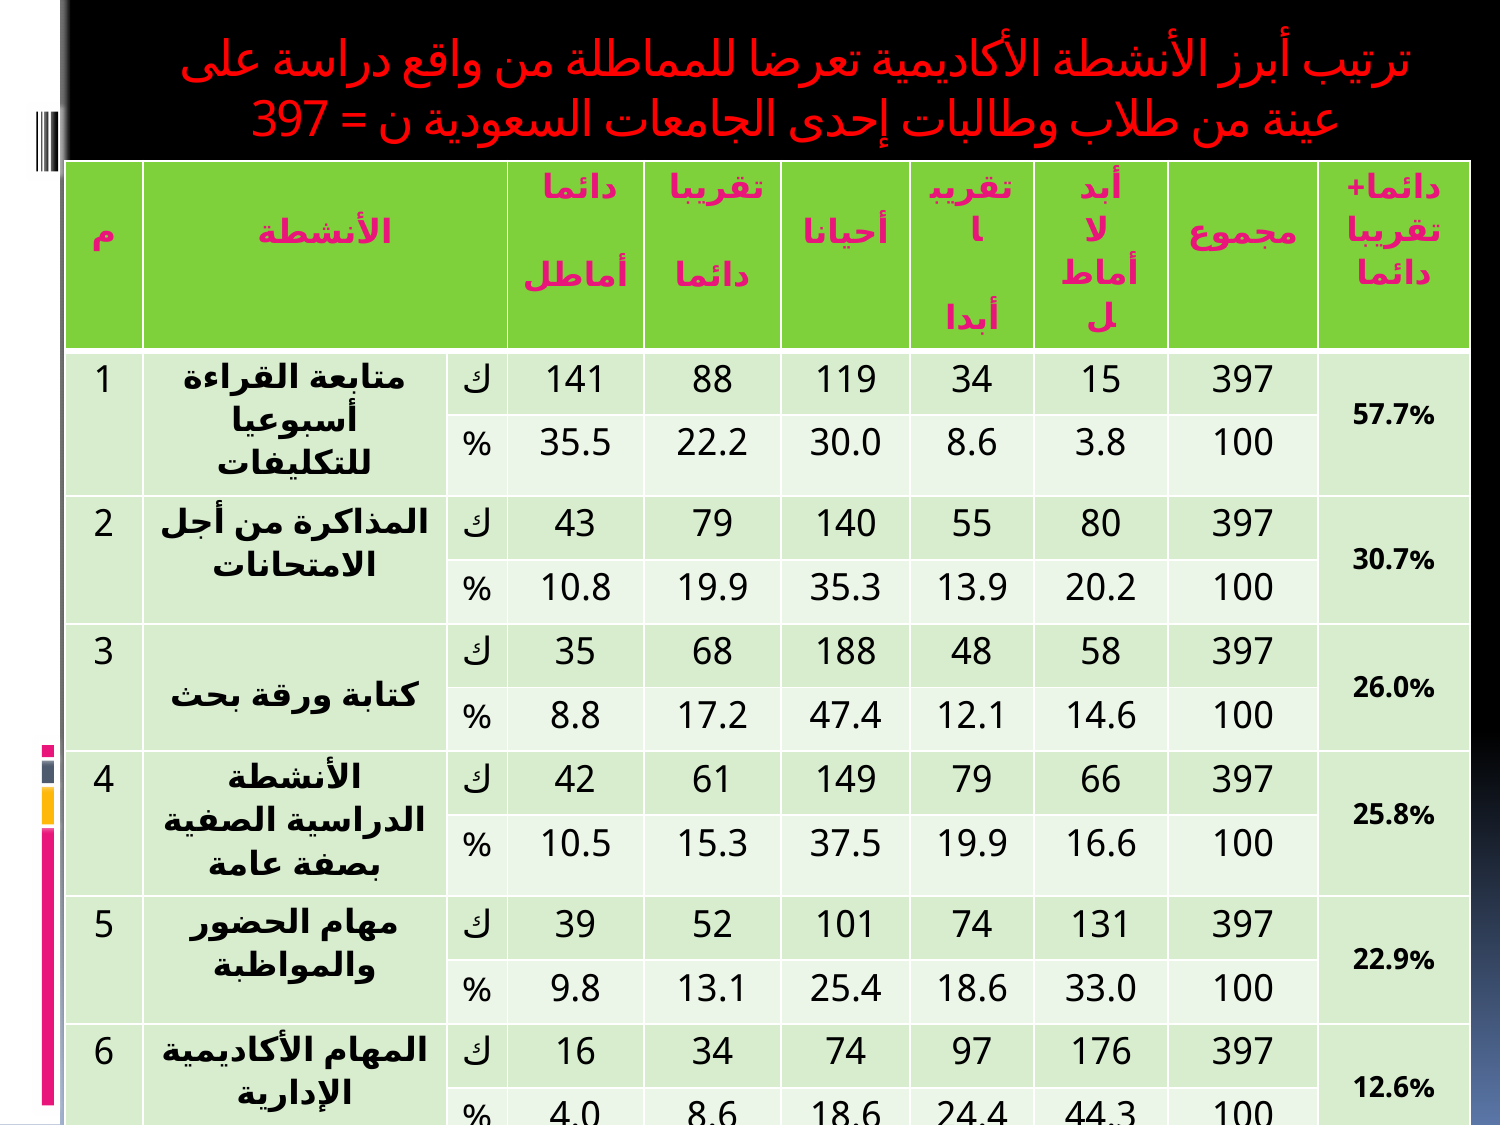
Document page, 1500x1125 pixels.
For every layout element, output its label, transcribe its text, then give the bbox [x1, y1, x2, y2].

table_cell المهام الأكاديمية الإدارية [144, 1025, 446, 1125]
table_cell 20.2 [1035, 561, 1167, 623]
table_cell % [448, 961, 507, 1023]
table_cell 68 [645, 625, 780, 687]
table_cell 14.6 [1035, 688, 1167, 750]
table_cell 30.7% [1319, 497, 1469, 623]
table_cell 19.9 [911, 816, 1033, 895]
table_cell 2 [66, 497, 142, 623]
table_cell 131 [1035, 897, 1167, 959]
table_cell 61 [645, 752, 780, 814]
table_cell 52 [645, 897, 780, 959]
table_cell 1 [66, 354, 142, 495]
table_cell 88 [645, 354, 780, 414]
table_cell 25.8% [1319, 752, 1469, 895]
table_cell 5 [66, 897, 142, 1023]
table_cell 397 [1169, 497, 1317, 559]
table_cell 8.8 [508, 688, 643, 750]
table_cell 25.4 [782, 961, 909, 1023]
table_cell 24.4 [911, 1089, 1033, 1125]
table_cell % [448, 1089, 507, 1125]
table_header مجموع [1169, 162, 1317, 348]
table_cell ك [448, 625, 507, 687]
table_header دائما أماطل [508, 162, 643, 348]
table_cell 57.7% [1319, 354, 1469, 495]
table_header تقريبا أبدا [911, 162, 1033, 348]
table_cell 16.6 [1035, 816, 1167, 895]
table_header تقريبا دائما [645, 162, 780, 348]
table_header م [66, 162, 142, 348]
table_cell ك [448, 752, 507, 814]
table_cell 12.6% [1319, 1025, 1469, 1125]
table_cell متابعة القراءة أسبوعيا للتكليفات [144, 354, 446, 495]
table_cell 100 [1169, 688, 1317, 750]
table_cell 15.3 [645, 816, 780, 895]
table_cell 8.6 [645, 1089, 780, 1125]
table_cell الأنشطة الدراسية الصفية بصفة عامة [144, 752, 446, 895]
table_cell 149 [782, 752, 909, 814]
table_cell 80 [1035, 497, 1167, 559]
table_cell 13.9 [911, 561, 1033, 623]
table_cell 33.0 [1035, 961, 1167, 1023]
table_cell 42 [508, 752, 643, 814]
table_cell 397 [1169, 1025, 1317, 1087]
table_cell 8.6 [911, 416, 1033, 495]
table_cell 34 [645, 1025, 780, 1087]
table_cell 3 [66, 625, 142, 750]
table_cell 18.6 [911, 961, 1033, 1023]
table_cell 188 [782, 625, 909, 687]
table_cell % [448, 688, 507, 750]
table_cell 101 [782, 897, 909, 959]
table_cell 17.2 [645, 688, 780, 750]
table_cell 22.9% [1319, 897, 1469, 1023]
table_cell 4 [66, 752, 142, 895]
table_cell ك [448, 354, 507, 414]
table_cell 100 [1169, 816, 1317, 895]
table_cell ك [448, 1025, 507, 1087]
table_cell 100 [1169, 961, 1317, 1023]
table_cell 35.3 [782, 561, 909, 623]
table_cell 16 [508, 1025, 643, 1087]
table_cell ك [448, 497, 507, 559]
table_cell 55 [911, 497, 1033, 559]
table_header أبد لا أماطل [1035, 162, 1167, 348]
table_cell مهام الحضور والمواظبة [144, 897, 446, 1023]
table_cell 13.1 [645, 961, 780, 1023]
table_cell 4.0 [508, 1089, 643, 1125]
table_cell 74 [782, 1025, 909, 1087]
table_cell 97 [911, 1025, 1033, 1087]
table_cell 397 [1169, 625, 1317, 687]
table_cell 35.5 [508, 416, 643, 495]
table_cell 35 [508, 625, 643, 687]
table_cell 119 [782, 354, 909, 414]
table_cell 37.5 [782, 816, 909, 895]
table_cell 79 [911, 752, 1033, 814]
table_cell 176 [1035, 1025, 1167, 1087]
table_cell 18.6 [782, 1089, 909, 1125]
table_cell المذاكرة من أجل الامتحانات [144, 497, 446, 623]
table_cell 15 [1035, 354, 1167, 414]
table_cell 79 [645, 497, 780, 559]
table_header أحيانا [782, 162, 909, 348]
table_cell 100 [1169, 416, 1317, 495]
table_cell 48 [911, 625, 1033, 687]
table_header دائما+ تقريبا دائما [1319, 162, 1469, 348]
table_cell % [448, 416, 507, 495]
table_cell 397 [1169, 752, 1317, 814]
table_cell 66 [1035, 752, 1167, 814]
table_cell 100 [1169, 561, 1317, 623]
table_cell 6 [66, 1025, 142, 1125]
table_cell 30.0 [782, 416, 909, 495]
table_cell % [448, 561, 507, 623]
table_cell 44.3 [1035, 1089, 1167, 1125]
table_cell 3.8 [1035, 416, 1167, 495]
table_cell 397 [1169, 897, 1317, 959]
table_cell 74 [911, 897, 1033, 959]
table_cell كتابة ورقة بحث [144, 625, 446, 750]
table_cell 10.5 [508, 816, 643, 895]
table_cell 12.1 [911, 688, 1033, 750]
title ترتيب أبرز الأنشطة الأكاديمية تعرضا للمماطلة من واقع دراسة على عينة من طلاب وطالبات إحدى الجامعات السعودية ن = 397 [159, 19, 1435, 160]
table_cell 19.9 [645, 561, 780, 623]
table_cell 34 [911, 354, 1033, 414]
table_cell ك [448, 897, 507, 959]
table_cell 9.8 [508, 961, 643, 1023]
table_cell 397 [1169, 354, 1317, 414]
table_cell % [448, 816, 507, 895]
table_cell 39 [508, 897, 643, 959]
table_cell 47.4 [782, 688, 909, 750]
table_cell 141 [508, 354, 643, 414]
table_cell 140 [782, 497, 909, 559]
table_cell 22.2 [645, 416, 780, 495]
table_cell 10.8 [508, 561, 643, 623]
table_cell 26.0% [1319, 625, 1469, 750]
table_cell 43 [508, 497, 643, 559]
table_cell 100 [1169, 1089, 1317, 1125]
table_header الأنشطة [144, 162, 507, 348]
table_cell 58 [1035, 625, 1167, 687]
